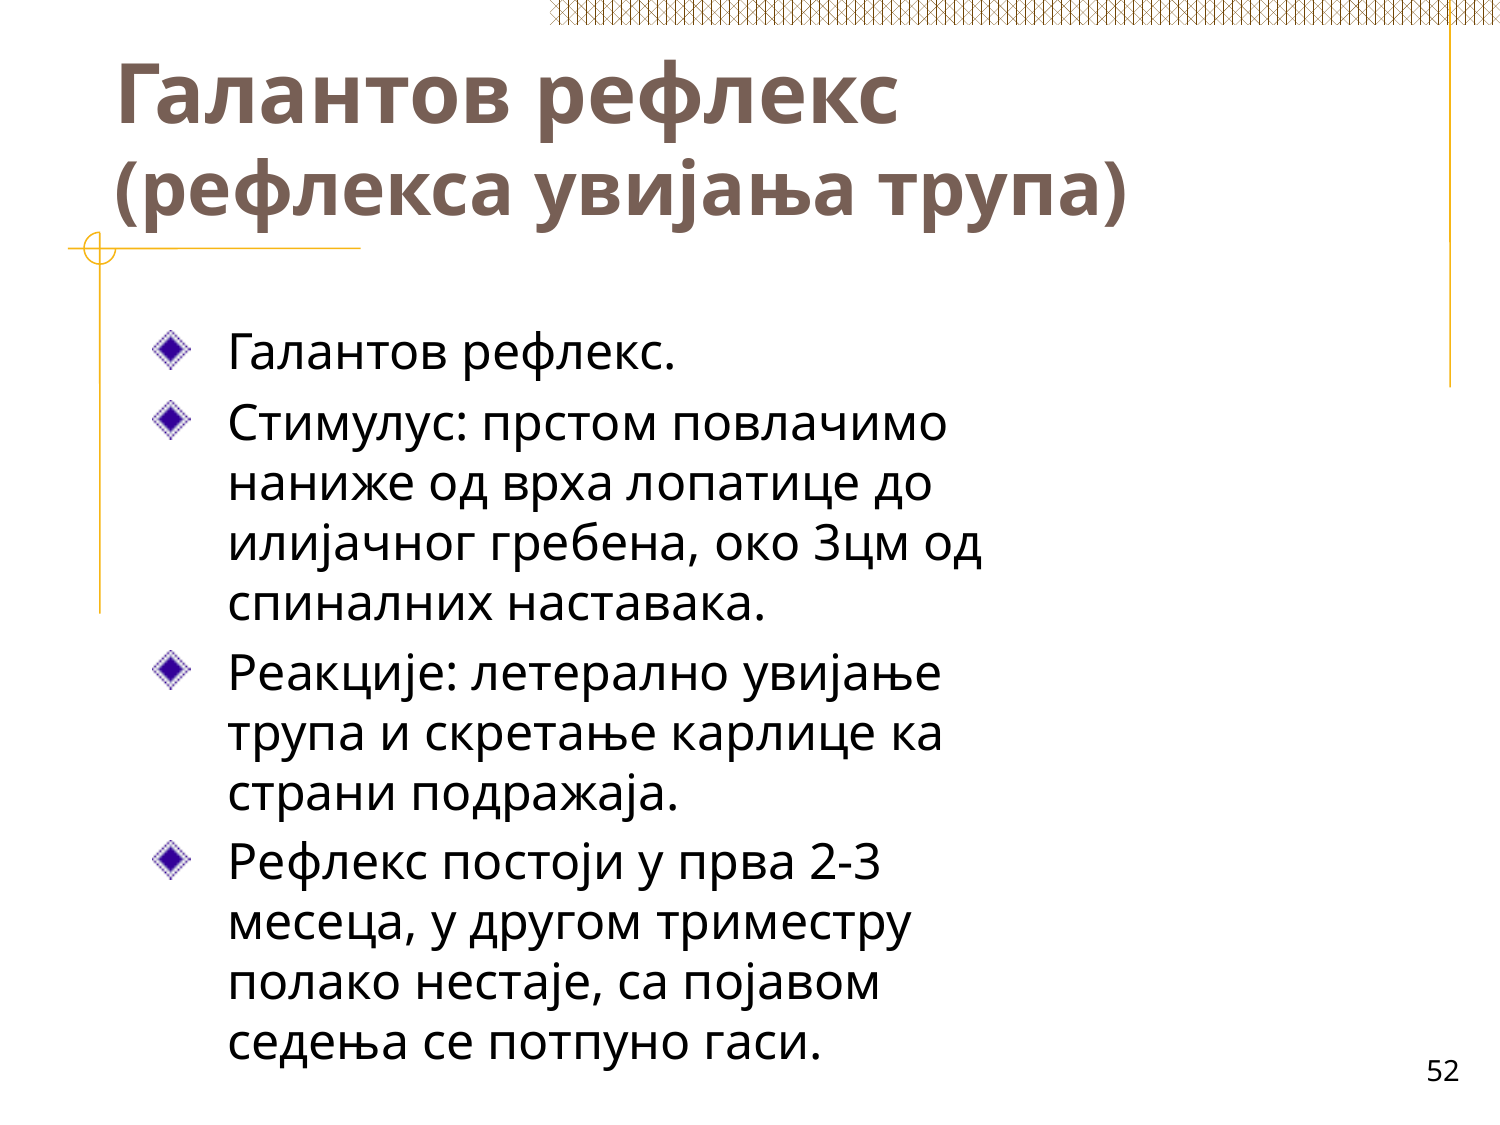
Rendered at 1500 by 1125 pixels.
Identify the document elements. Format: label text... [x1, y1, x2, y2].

picture [152, 330, 191, 370]
title Галантов рефлекс (рефлекса увијања трупа) [99, 49, 1376, 238]
slide_number 52 [1162, 1025, 1475, 1100]
picture [152, 840, 191, 880]
picture [152, 400, 191, 440]
picture [152, 650, 191, 690]
list Галантов рефлекс. Стимулус: прстом повлачимо наниже од врха лопатице до илијачног гребена, око 3цм од спиналних наставака. Реакције: летерално увијање трупа и скретање карлице ка страни подражаја. Рефлекс постоји у прва 2-3 месеца, у другом триместру полако нестаје, са појавом седења се потпуно гаси. [137, 312, 1063, 988]
